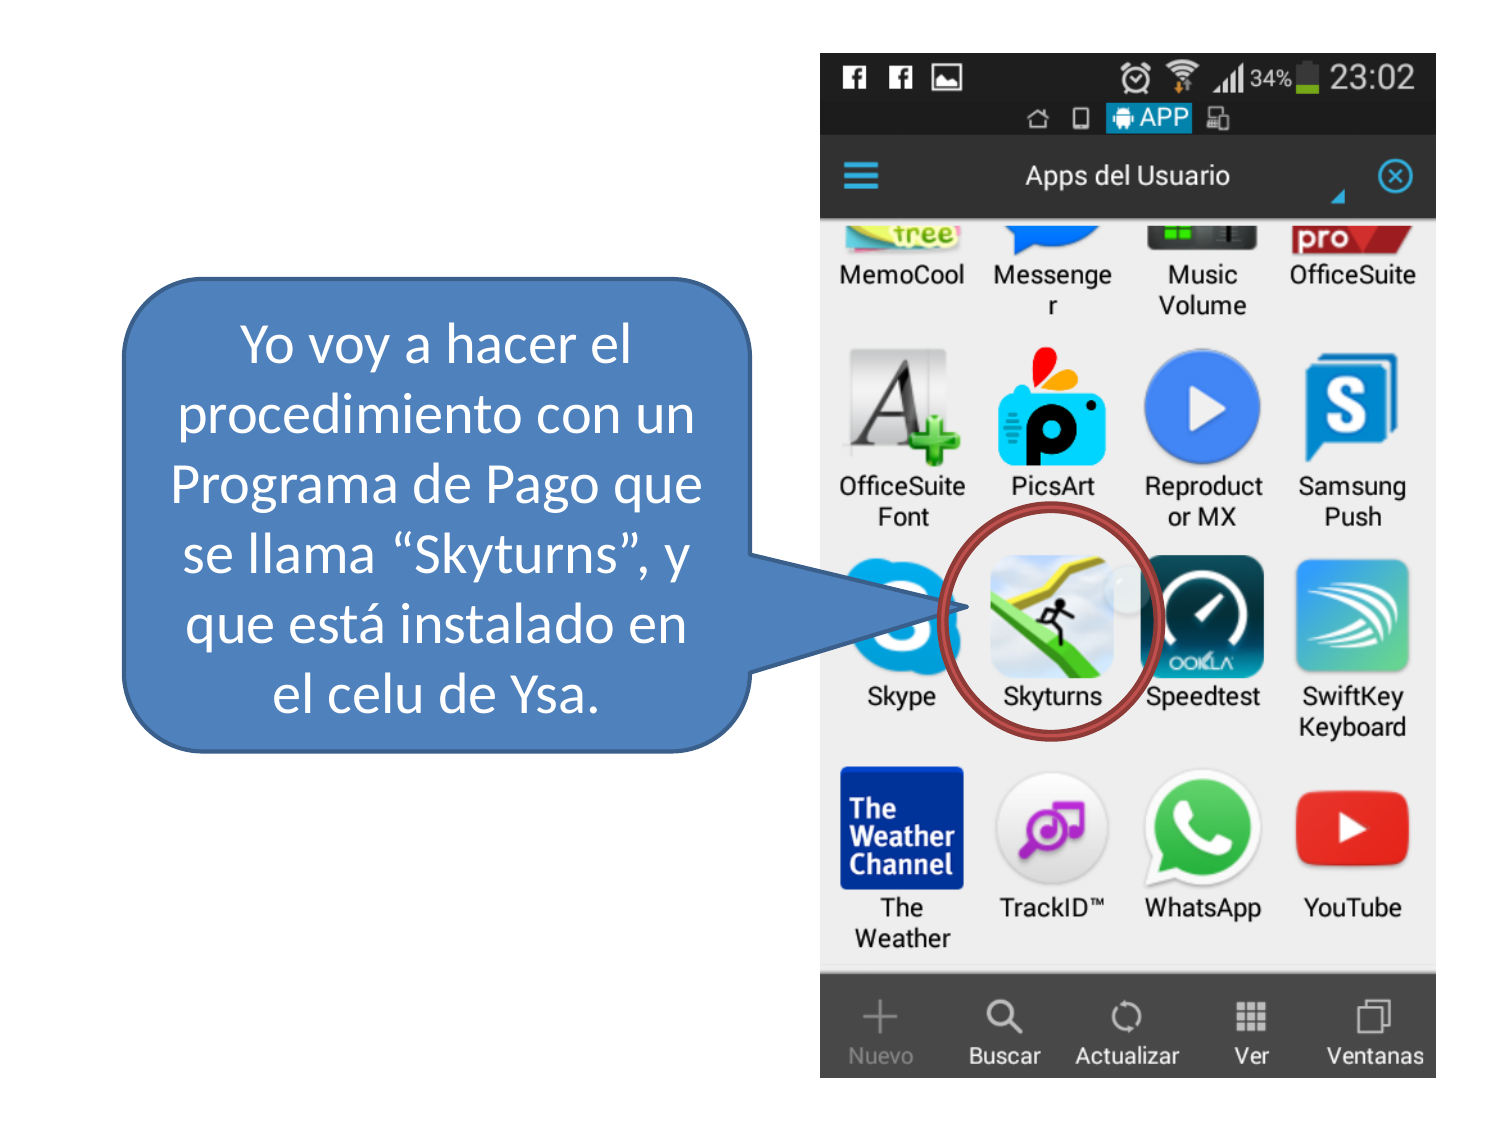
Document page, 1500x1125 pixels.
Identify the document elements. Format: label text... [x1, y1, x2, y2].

text_box Yo voy a hacer el procedimiento con un Programa de Pago que se llama “Skyturns”, y que está instalado en el celu de Ysa. [121, 276, 815, 754]
picture [820, 53, 1436, 1078]
